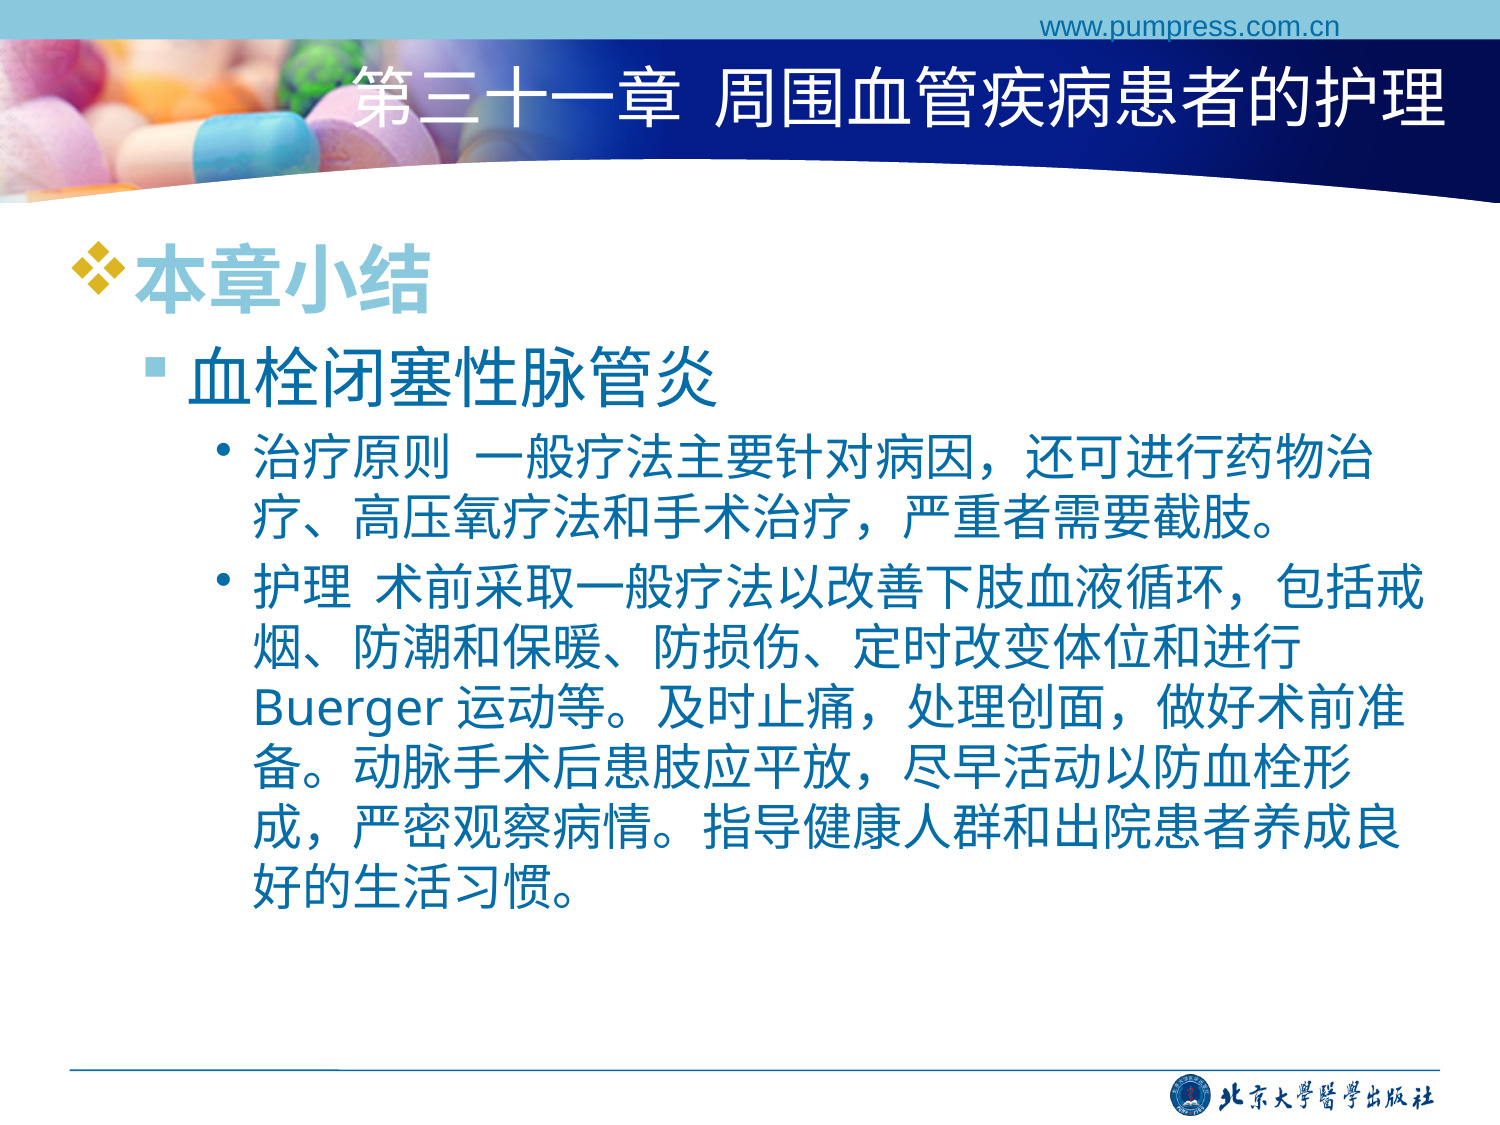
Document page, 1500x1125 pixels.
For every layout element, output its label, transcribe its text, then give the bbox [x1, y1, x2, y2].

title 第三十一章 周围血管疾病患者的护理 [137, 49, 1463, 143]
picture [1170, 1074, 1436, 1118]
list 本章小结 血栓闭塞性脉管炎 治疗原则 一般疗法主要针对病因，还可进行药物治疗、高压氧疗法和手术治疗，严重者需要截肢。 护理 术前采取一般疗法以改善下肢血液循环，包括戒烟、防潮和保暖、防损伤、定时改变体位和进行Buerger运动等。及时止痛，处理创面，做好术前准备。动脉手术后患肢应平放，尽早活动以防血栓形成，严密观察病情。指导健康人群和出院患者养成良好的生活习惯。 [49, 224, 1463, 1026]
slide_number www.pumpress.com.cn [1025, 0, 1463, 38]
picture [0, 40, 1500, 203]
